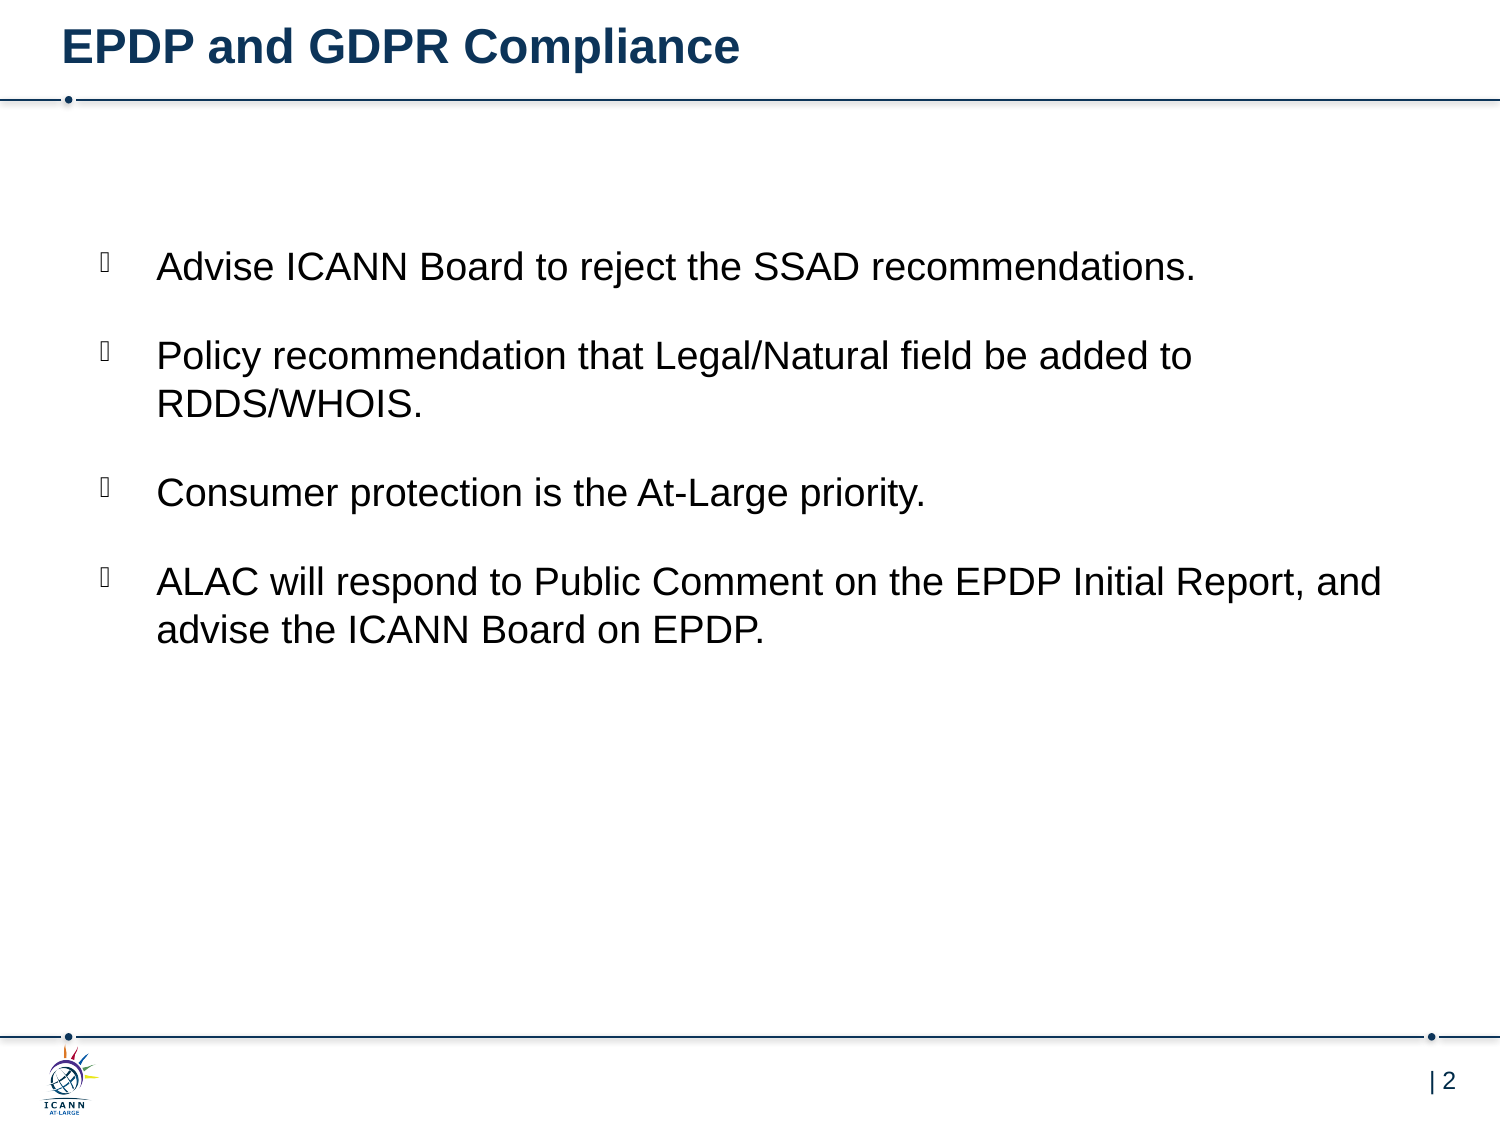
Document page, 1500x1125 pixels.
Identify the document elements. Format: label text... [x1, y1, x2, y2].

title EPDP and GDPR Compliance [61, 7, 1376, 82]
list Advise ICANN Board to reject the SSAD recommendations. Policy recommendation that Legal/Natural field be added to RDDS/WHOIS. Consumer protection is the At-Large priority. ALAC will respond to Public Comment on the EPDP Initial Report, and advise the ICANN Board on EPDP. [99, 241, 1398, 992]
picture [39, 1043, 100, 1115]
